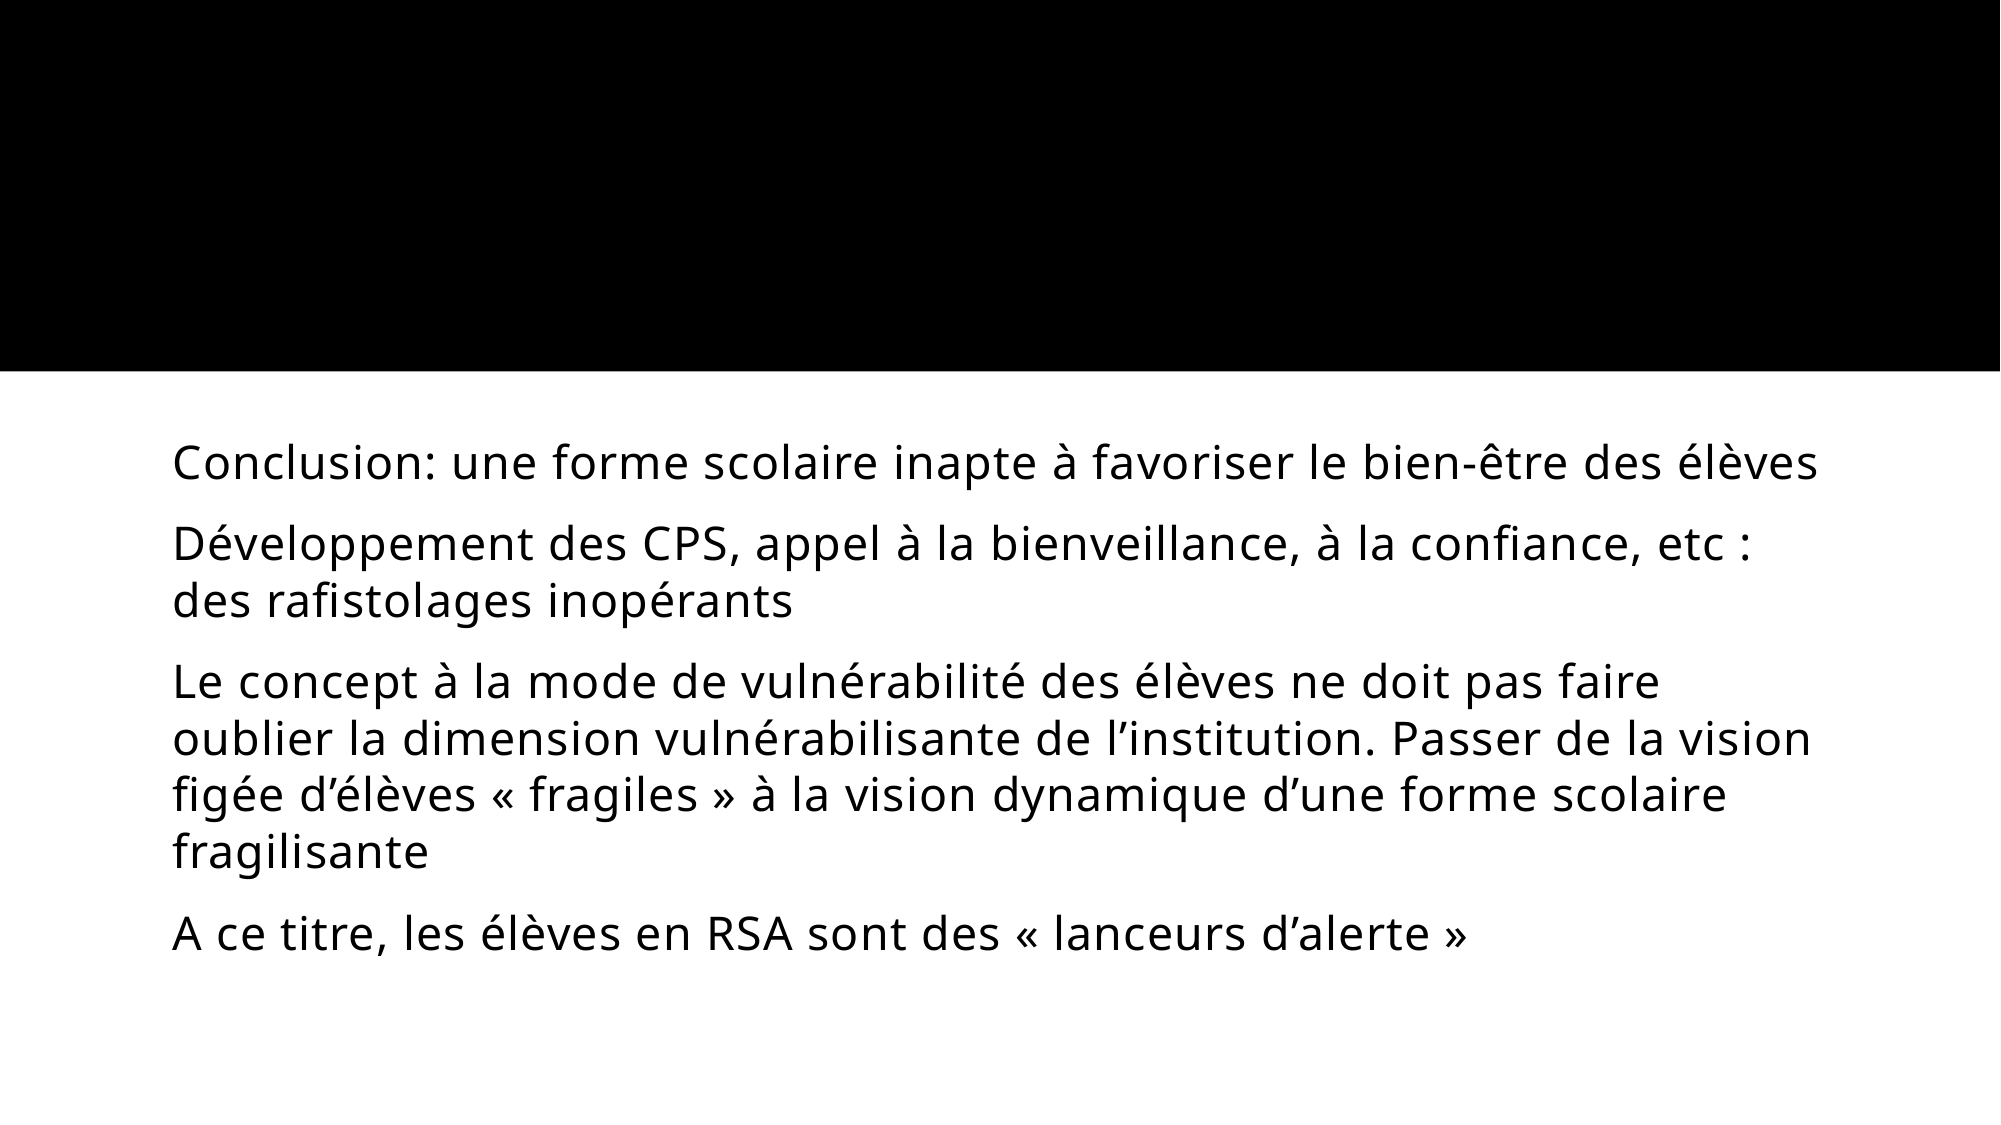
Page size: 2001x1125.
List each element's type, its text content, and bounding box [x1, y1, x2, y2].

list Conclusion: une forme scolaire inapte à favoriser le bien-être des élèves Développement des CPS, appel à la bienveillance, à la confiance, etc : des rafistolages inopérants Le concept à la mode de vulnérabilité des élèves ne doit pas faire oublier la dimension vulnérabilisante de l’institution. Passer de la vision figée d’élèves « fragiles » à la vision dynamique d’une forme scolaire fragilisante A ce titre, les élèves en RSA sont des « lanceurs d’alerte » [157, 424, 1842, 1014]
